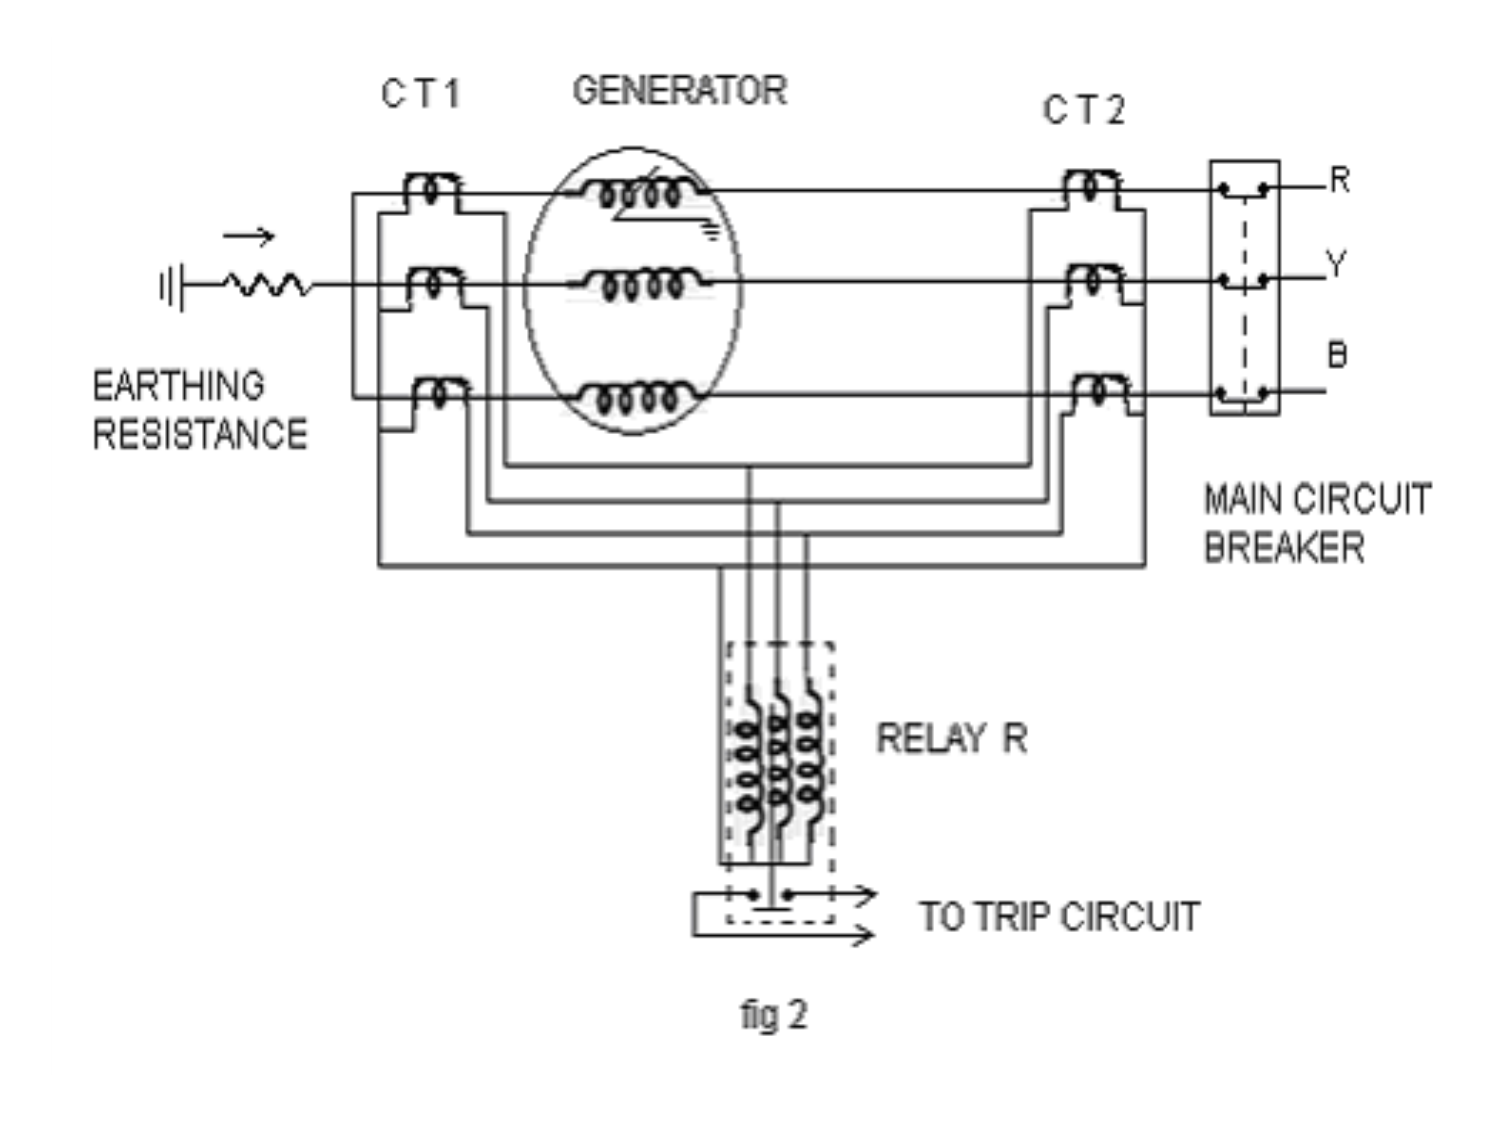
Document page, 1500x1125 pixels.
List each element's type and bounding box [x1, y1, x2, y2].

picture [49, 37, 1451, 1076]
